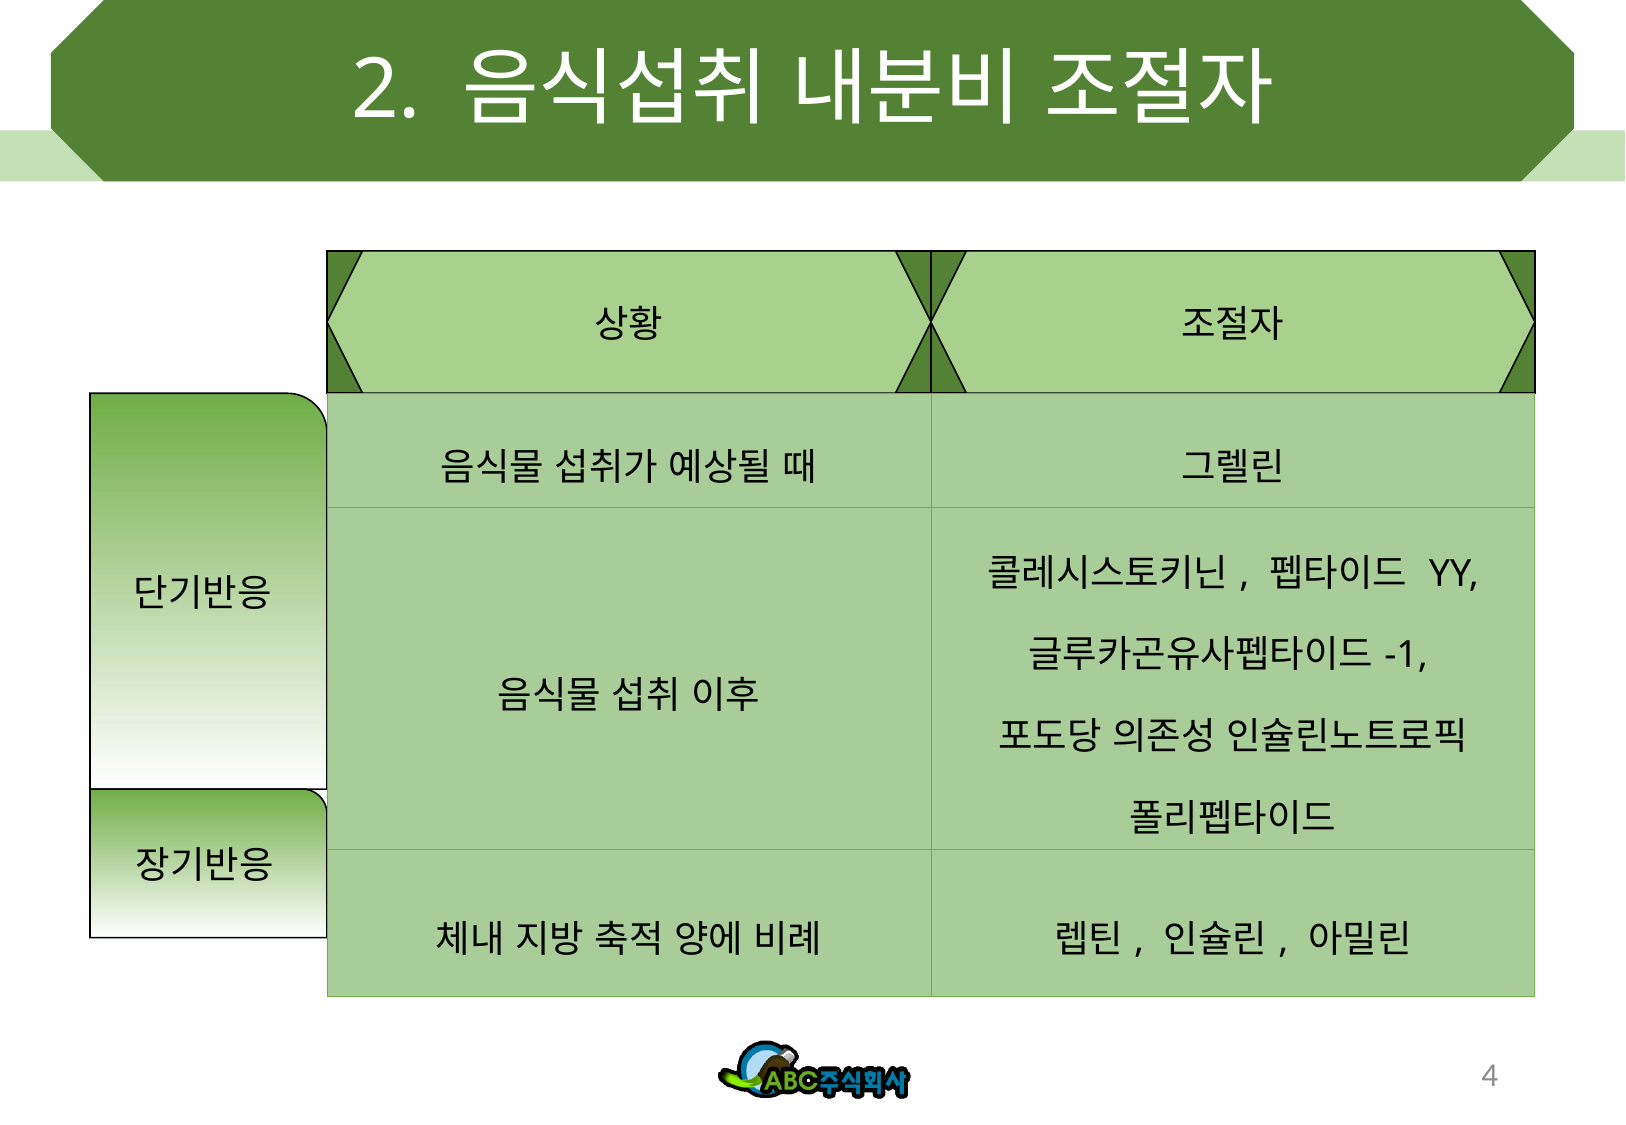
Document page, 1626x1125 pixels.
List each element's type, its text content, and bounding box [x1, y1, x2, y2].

text_box 장기반응 [88, 788, 327, 939]
text_box [898, 329, 930, 393]
table_cell 렙틴, 인슐린, 아밀린 [932, 850, 1534, 996]
table_header 그렐린 [932, 394, 1534, 507]
text_box [930, 325, 964, 393]
text_box 조절자 [929, 249, 1537, 393]
text_box [897, 250, 930, 315]
text_box [326, 250, 361, 319]
table_cell 콜레시스토키닌, 펩타이드 YY, 글루카곤유사펩타이드-1, 포도당 의존성 인슐린노트로픽 폴리펩타이드 [932, 508, 1534, 849]
slide_number 4 [1147, 1042, 1514, 1103]
table_cell 음식물 섭취 이후 [328, 508, 931, 849]
title 2. 음식섭취 내분비 조절자 [0, 0, 1625, 182]
table_cell 체내 지방 축적 양에 비례 [328, 850, 931, 996]
text_box 단기반응 [88, 392, 327, 791]
text_box [1501, 250, 1536, 319]
table_header 음식물 섭취가 예상될 때 [328, 394, 931, 507]
text_box [1502, 325, 1536, 394]
text_box [930, 250, 965, 319]
picture [709, 1034, 916, 1103]
text_box [326, 325, 360, 393]
text_box 상황 [325, 249, 930, 393]
